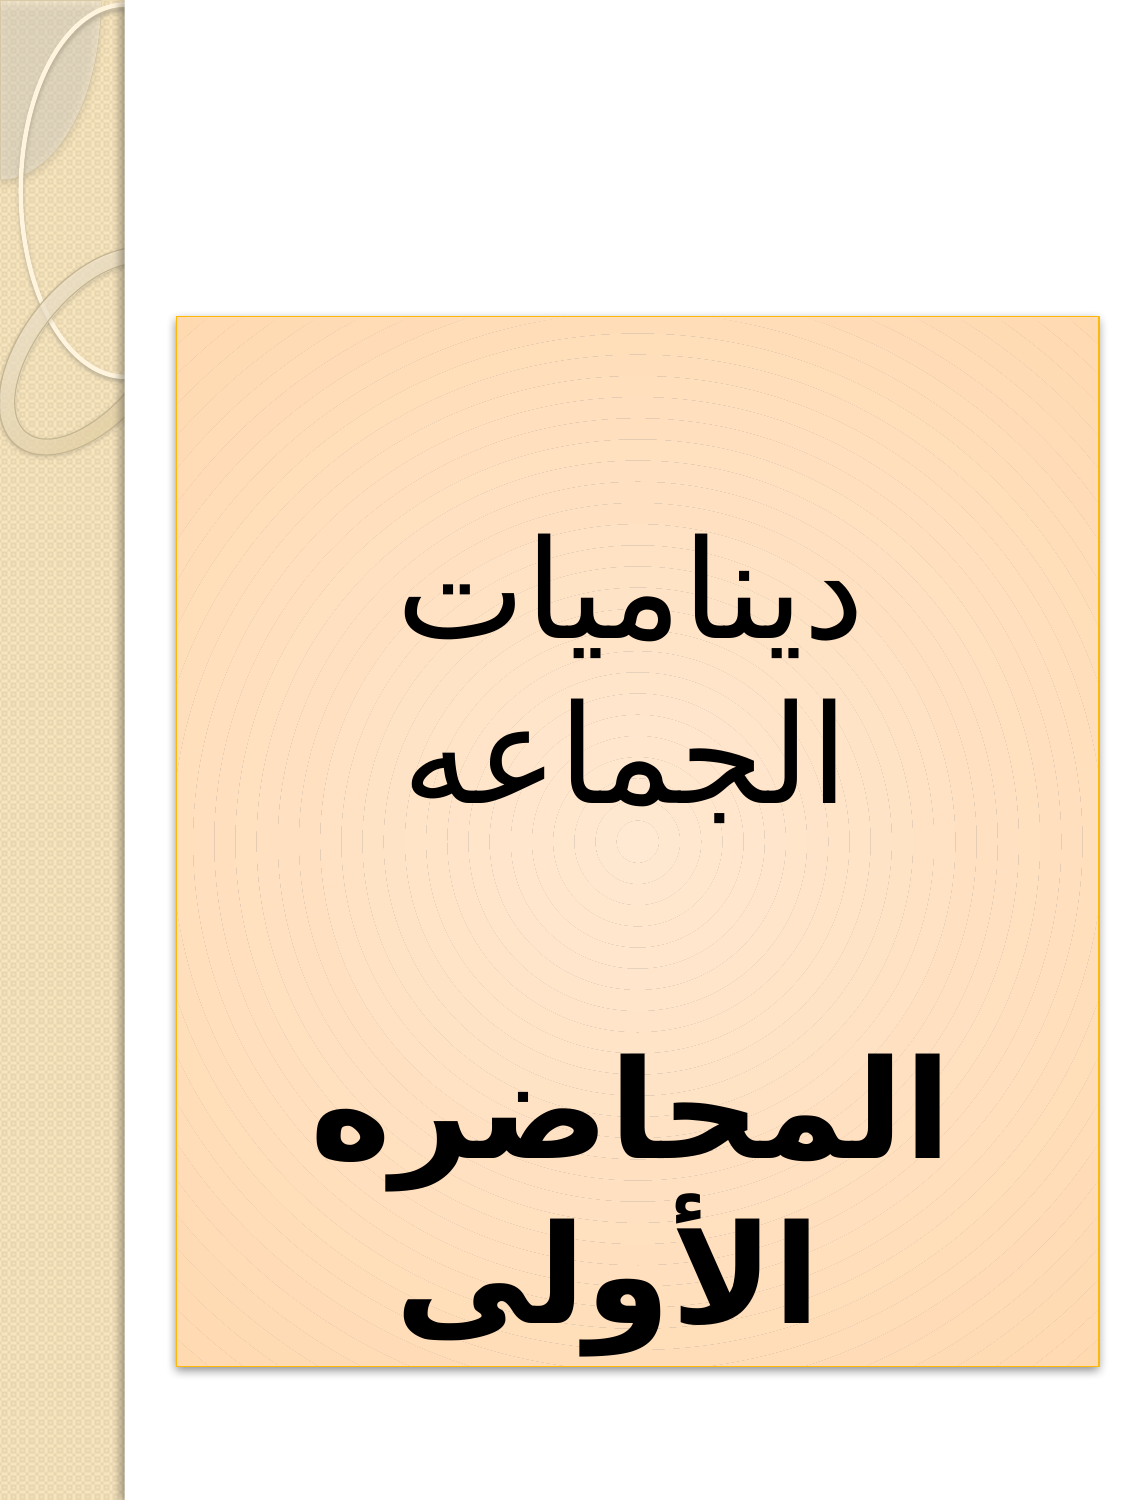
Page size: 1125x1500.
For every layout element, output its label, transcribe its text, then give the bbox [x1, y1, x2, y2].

list ديناميات الجماعه المحاضره الأولى [176, 316, 1100, 1367]
